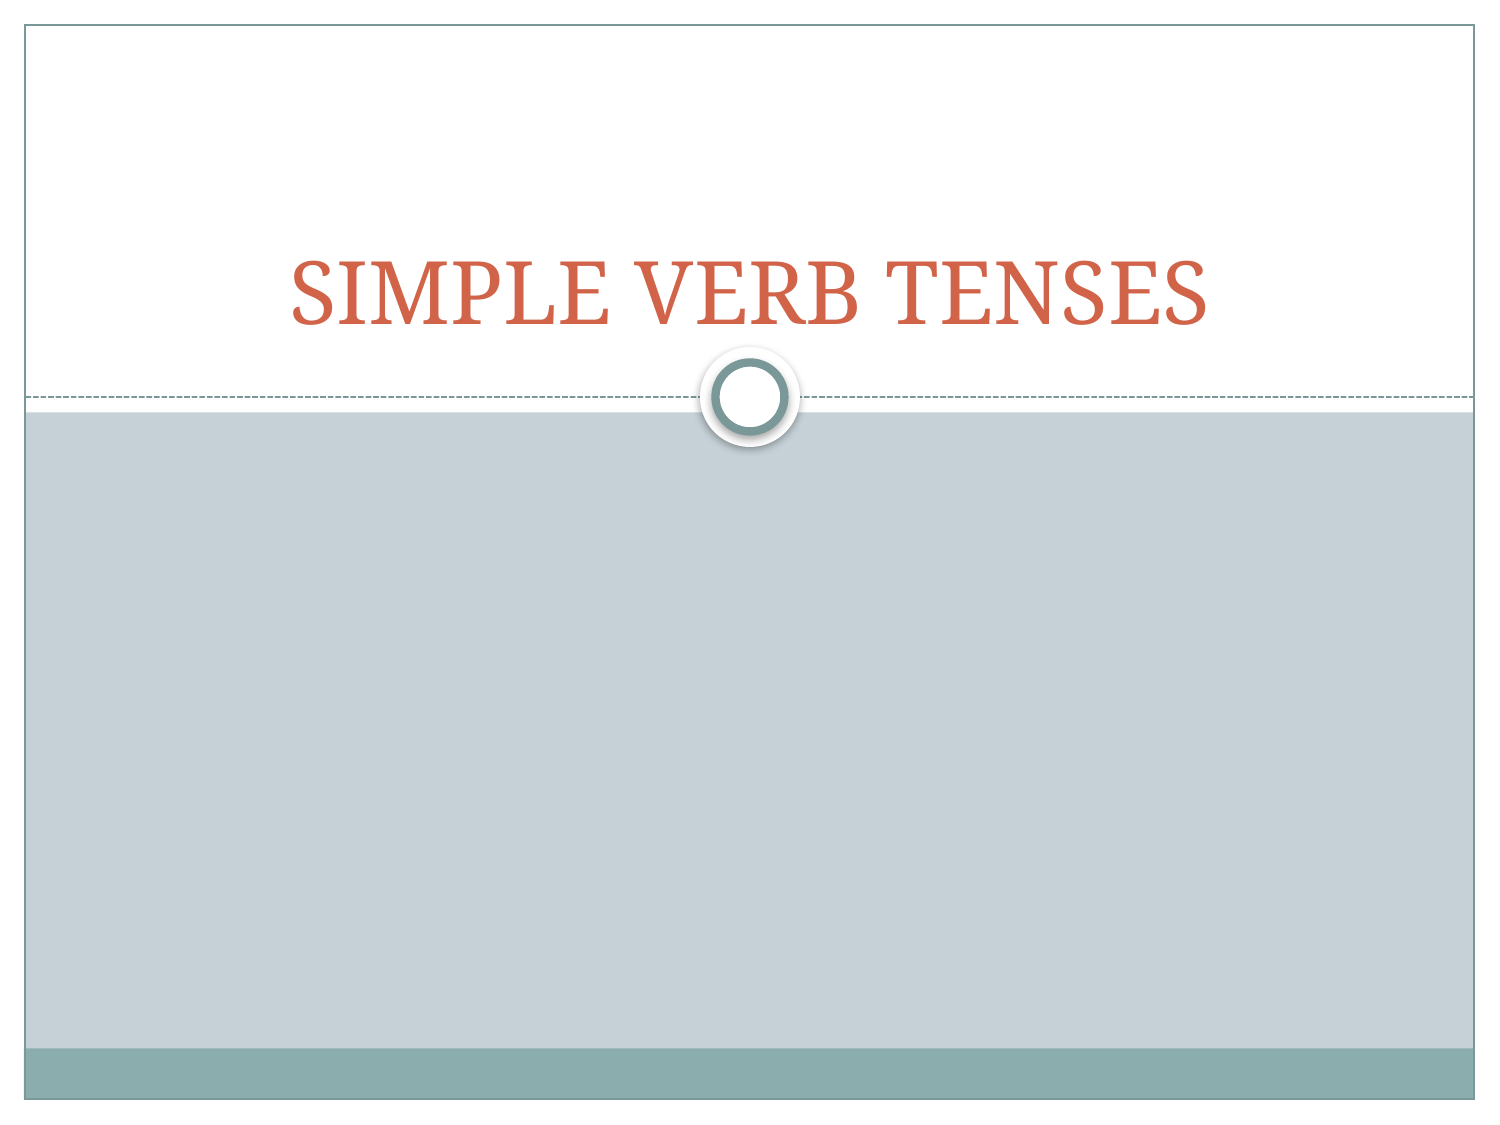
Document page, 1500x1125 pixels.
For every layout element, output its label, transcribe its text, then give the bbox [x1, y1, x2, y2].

title SIMPLE VERB TENSES [112, 62, 1388, 350]
